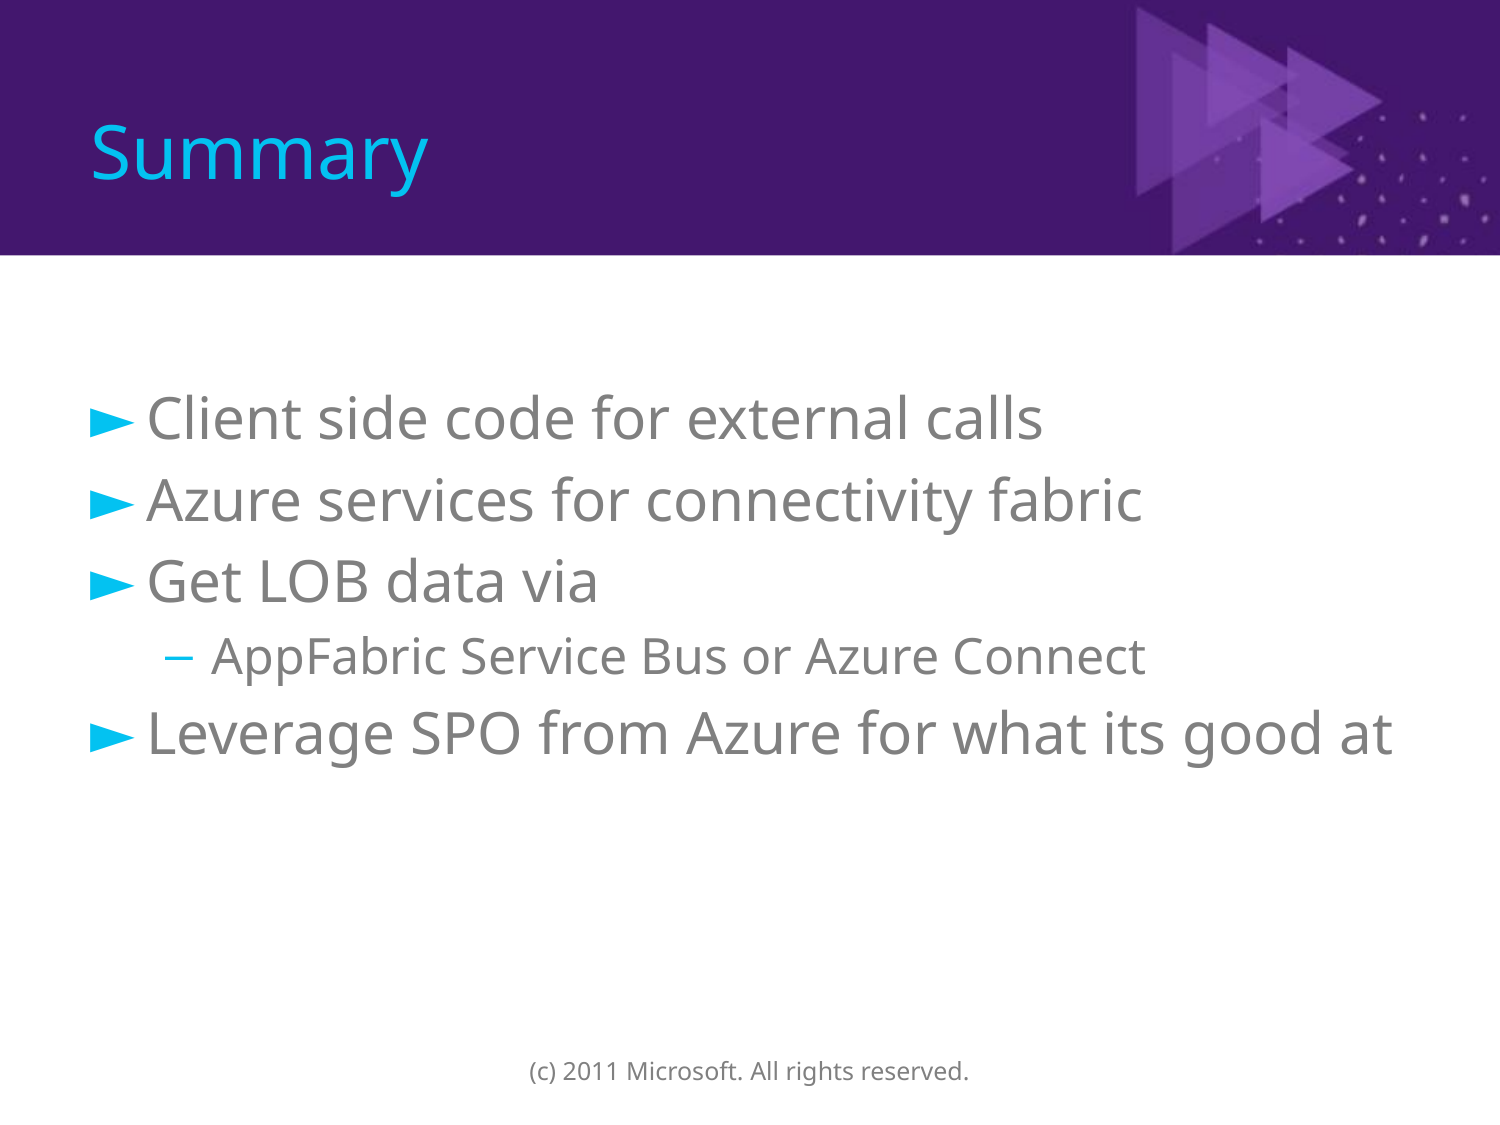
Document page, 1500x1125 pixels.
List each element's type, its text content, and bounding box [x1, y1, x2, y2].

title Summary [75, 56, 1425, 244]
list Client side code for external calls Azure services for connectivity fabric Get LOB data via AppFabric Service Bus or Azure Connect Leverage SPO from Azure for what its good at [75, 373, 1425, 1005]
picture [0, 0, 1500, 255]
footer (c) 2011 Microsoft. All rights reserved. [512, 1042, 988, 1103]
